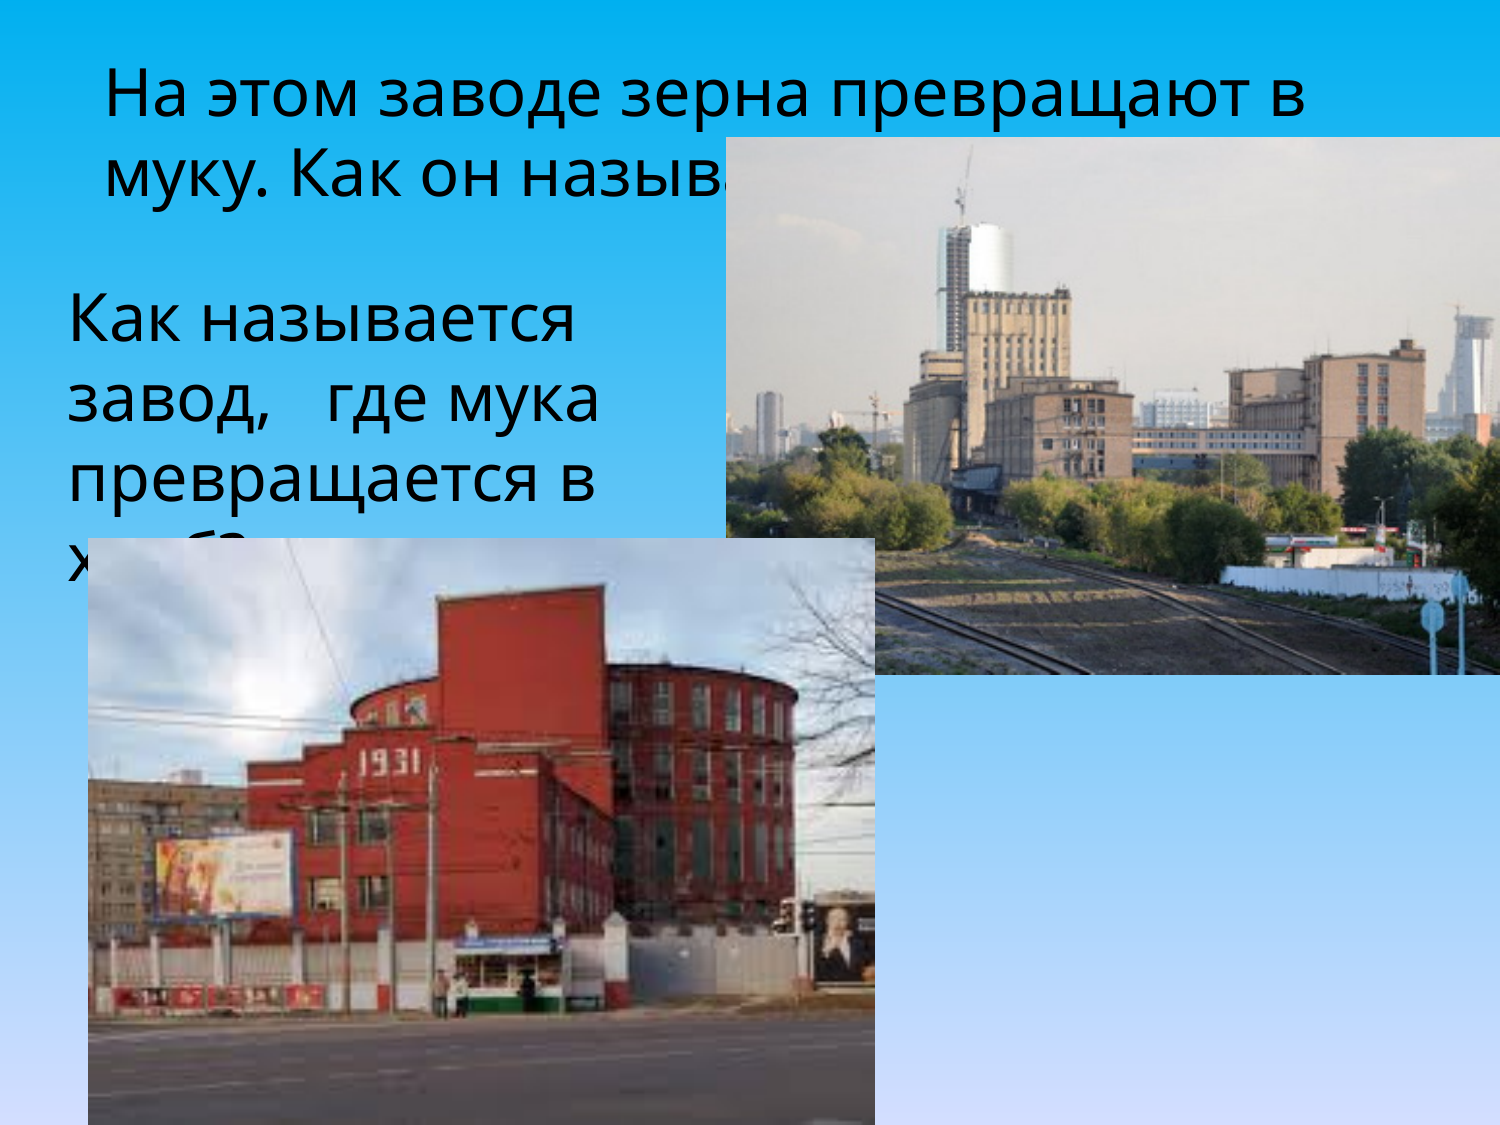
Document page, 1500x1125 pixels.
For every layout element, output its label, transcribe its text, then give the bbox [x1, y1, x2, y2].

text_box На этом заводе зерна превращают в муку. Как он называется? [88, 42, 1447, 218]
text_box Как называется завод, где мука превращается в хлеб? [53, 267, 656, 602]
picture [88, 136, 1500, 1125]
